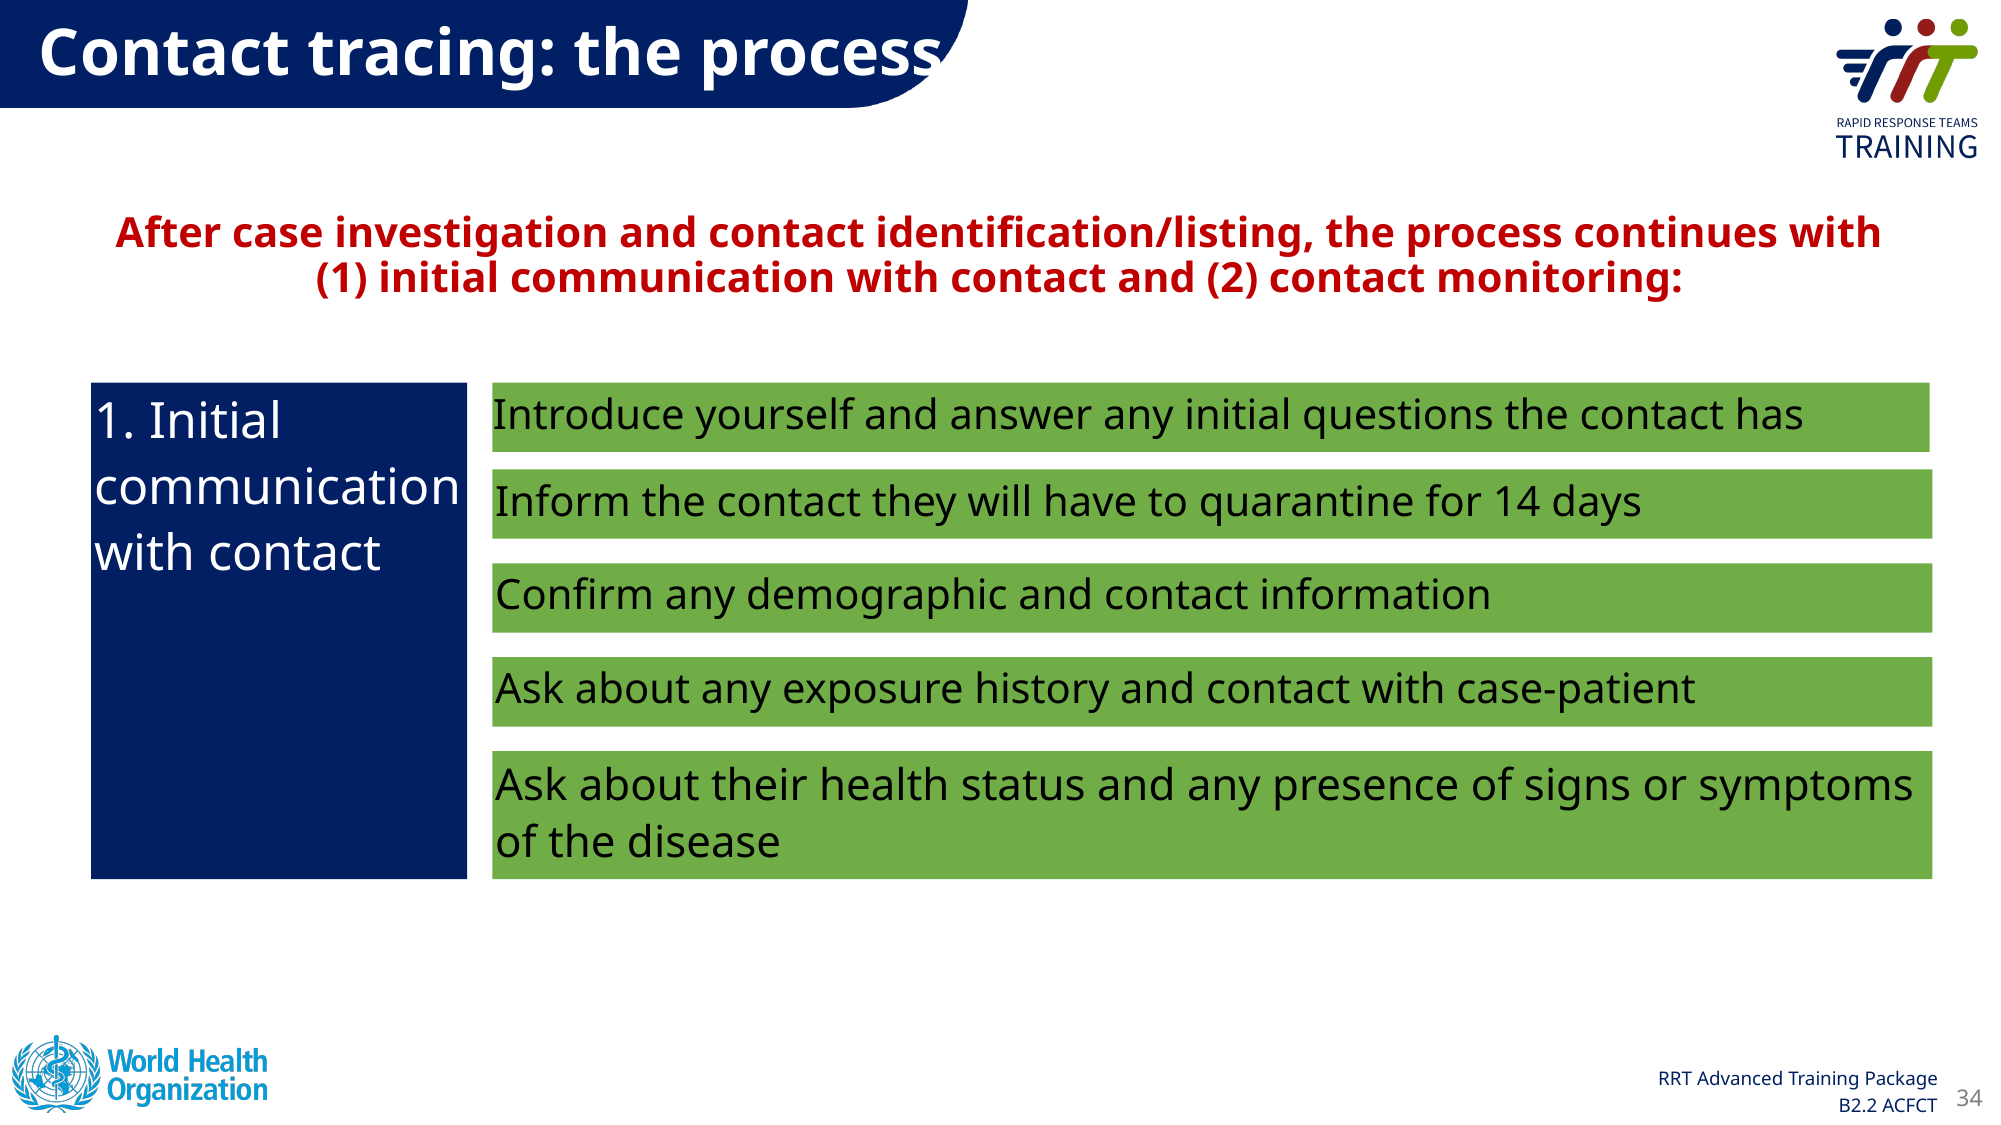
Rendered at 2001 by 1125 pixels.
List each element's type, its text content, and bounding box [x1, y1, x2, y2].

picture [0, 0, 969, 108]
text_box Contact tracing: the process [31, 11, 1363, 97]
picture [1835, 19, 1978, 167]
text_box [492, 562, 1933, 656]
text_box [492, 382, 1931, 453]
list After case investigation and contact identification/listing, the process continues with (1) initial communication with contact and (2) contact monitoring: [90, 204, 1910, 334]
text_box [492, 656, 1933, 750]
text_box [492, 469, 1933, 562]
picture [12, 1035, 267, 1113]
picture [58, 1050, 64, 1058]
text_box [90, 382, 468, 880]
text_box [492, 750, 1933, 934]
picture [12, 1083, 48, 1113]
